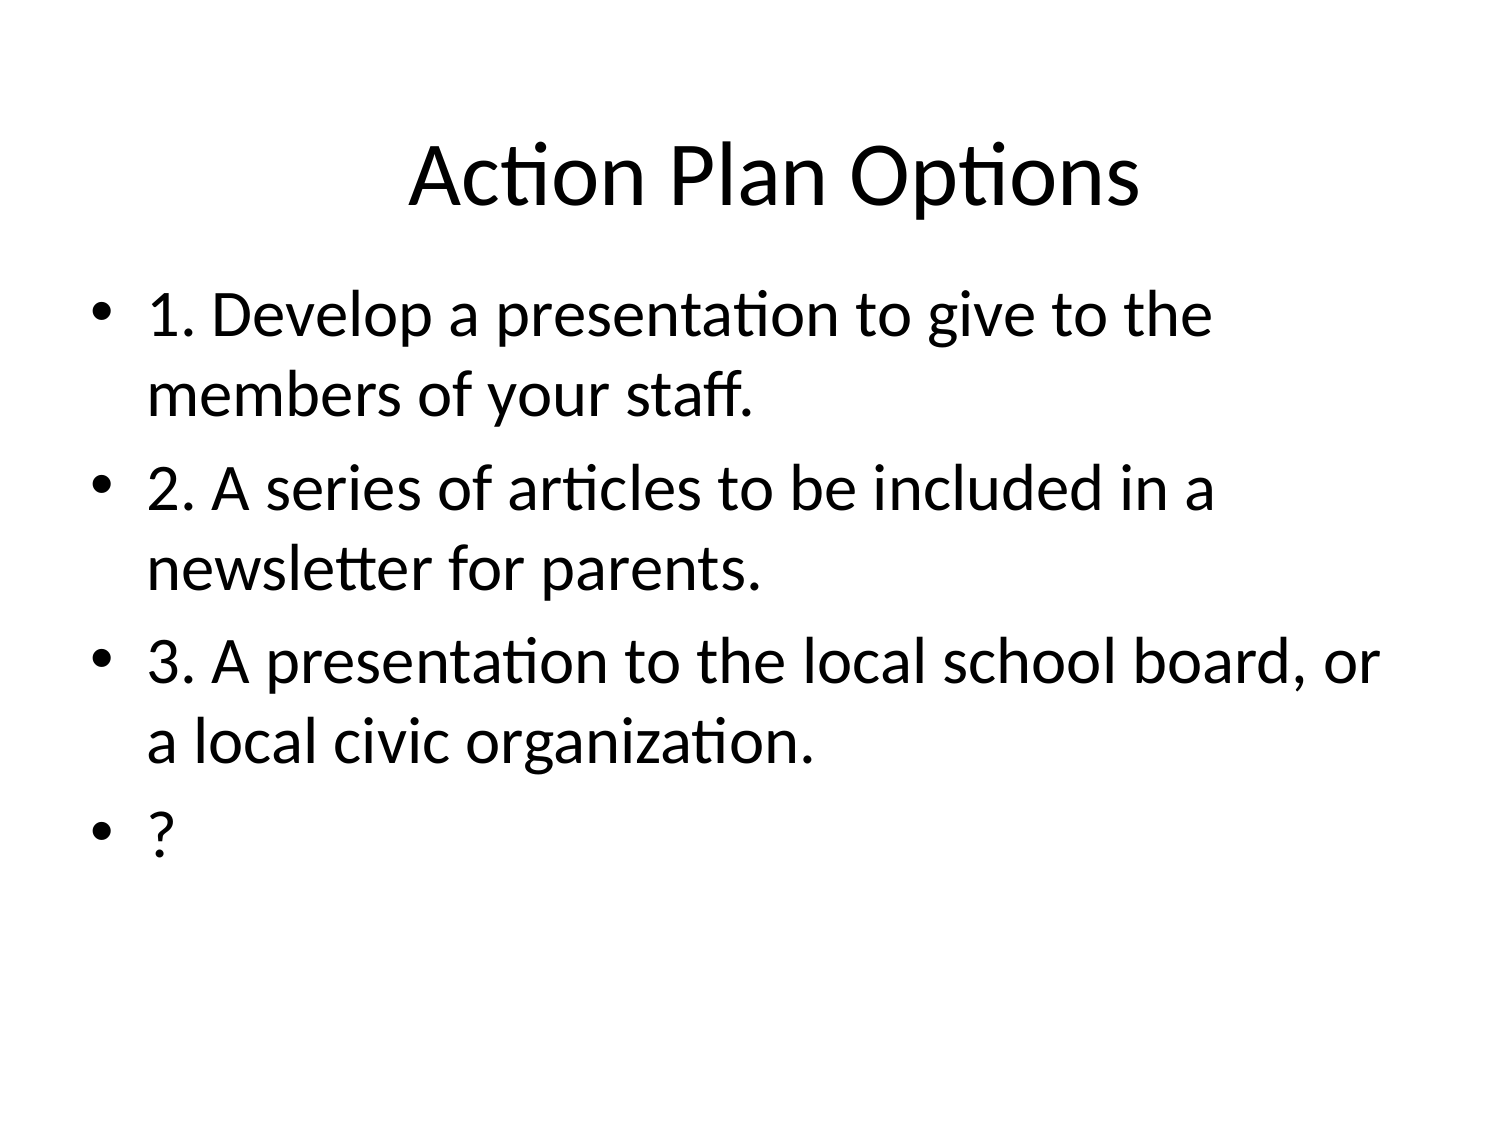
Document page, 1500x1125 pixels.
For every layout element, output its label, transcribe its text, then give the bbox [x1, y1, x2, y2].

list 1. Develop a presentation to give to the members of your staff. 2. A series of articles to be included in a newsletter for parents. 3. A presentation to the local school board, or a local civic organization. ? [75, 262, 1425, 1005]
title Action Plan Options [348, 75, 1204, 262]
